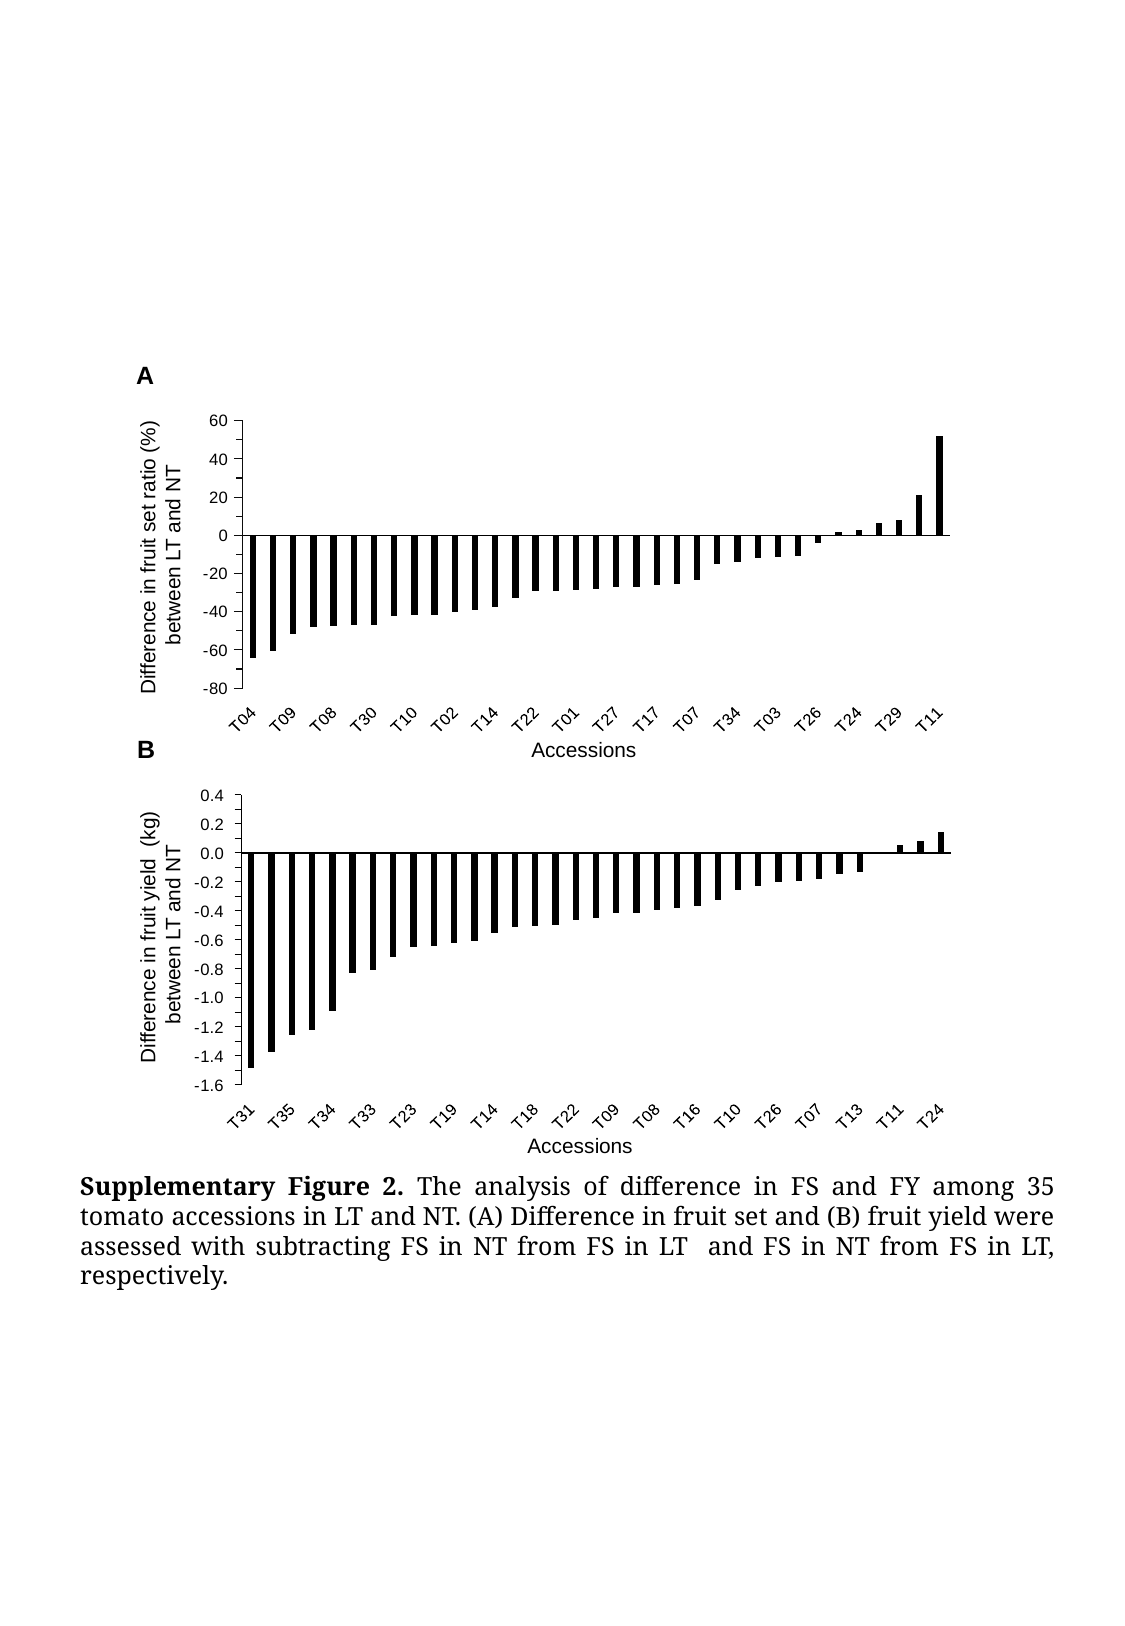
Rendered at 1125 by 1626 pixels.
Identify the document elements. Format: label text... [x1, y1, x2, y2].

text_box Supplementary Figure 2. The analysis of difference in FS and FY among 35 tomato accessions in LT and NT. (A) Difference in fruit set and (B) fruit yield were assessed with subtracting FS in NT from FS in LT and FS in NT from FS in LT, respectively. [65, 1162, 1071, 1298]
text_box A [123, 359, 167, 391]
text_box B [122, 726, 172, 772]
text_box Accessions [512, 1134, 649, 1158]
chart [159, 411, 966, 737]
text_box Accessions [515, 737, 652, 763]
text_box Difference in fruit yield (kg) between LT and NT [134, 773, 186, 1095]
chart [157, 779, 973, 1134]
text_box Difference in fruit set ratio (%) between LT and NT [134, 394, 186, 716]
